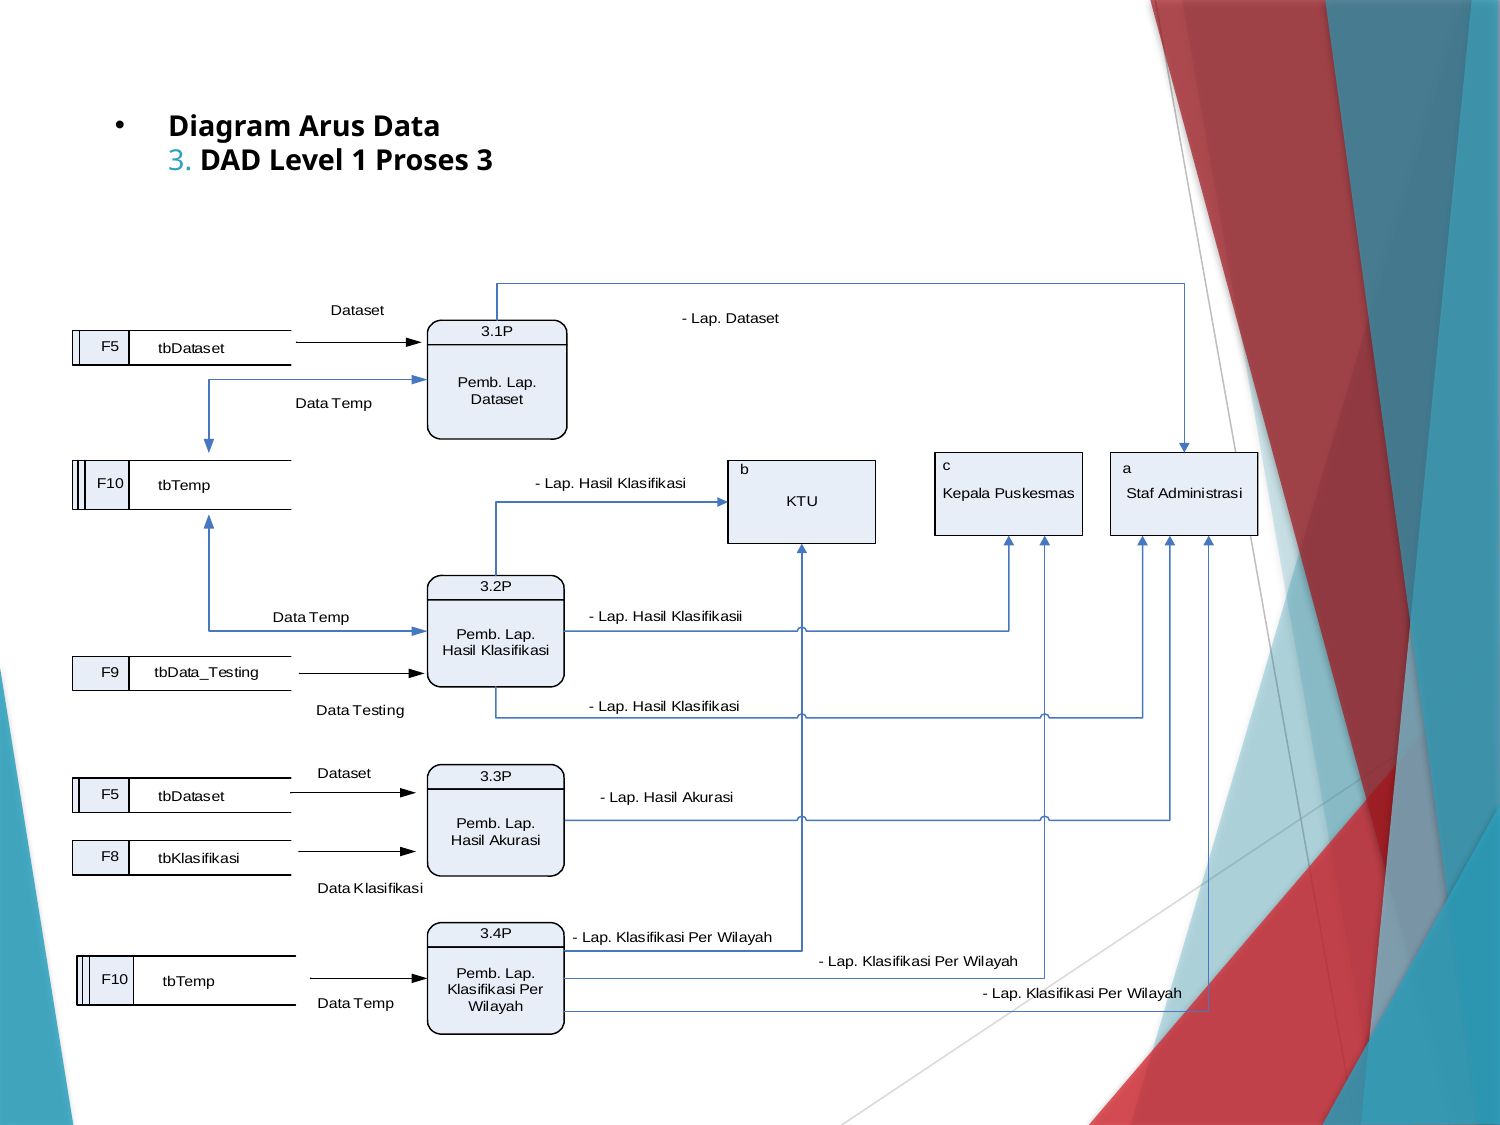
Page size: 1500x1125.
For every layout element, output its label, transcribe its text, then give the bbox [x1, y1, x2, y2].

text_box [17, 265, 1259, 1125]
title Diagram Arus Data 3. DAD Level 1 Proses 3 [99, 99, 1142, 231]
